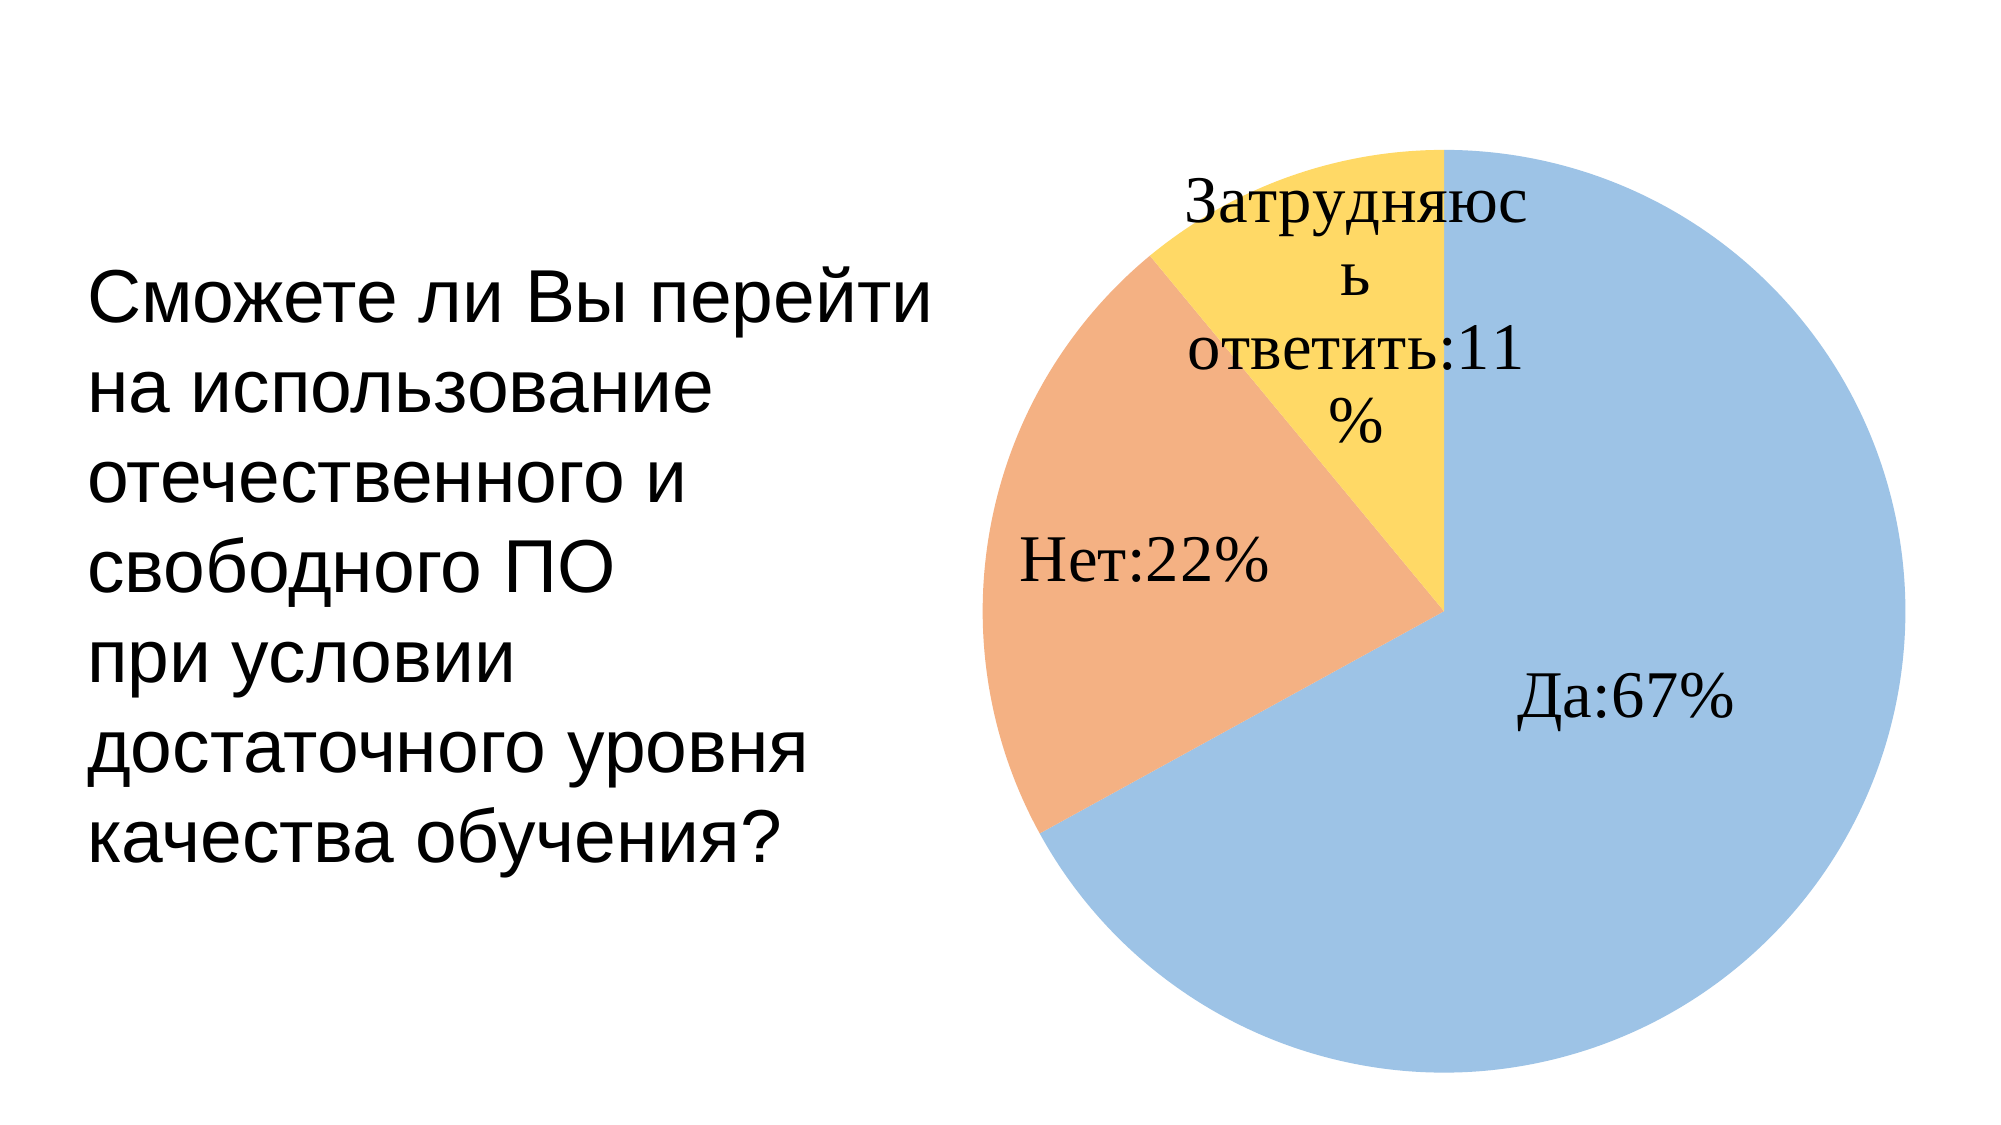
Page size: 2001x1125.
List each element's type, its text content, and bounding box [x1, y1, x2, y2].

text_box Сможете ли Вы перейти на использование отечественного и свободного ПО при условии достаточного уровня качества обучения? [72, 239, 475, 885]
chart [481, 30, 2000, 1094]
